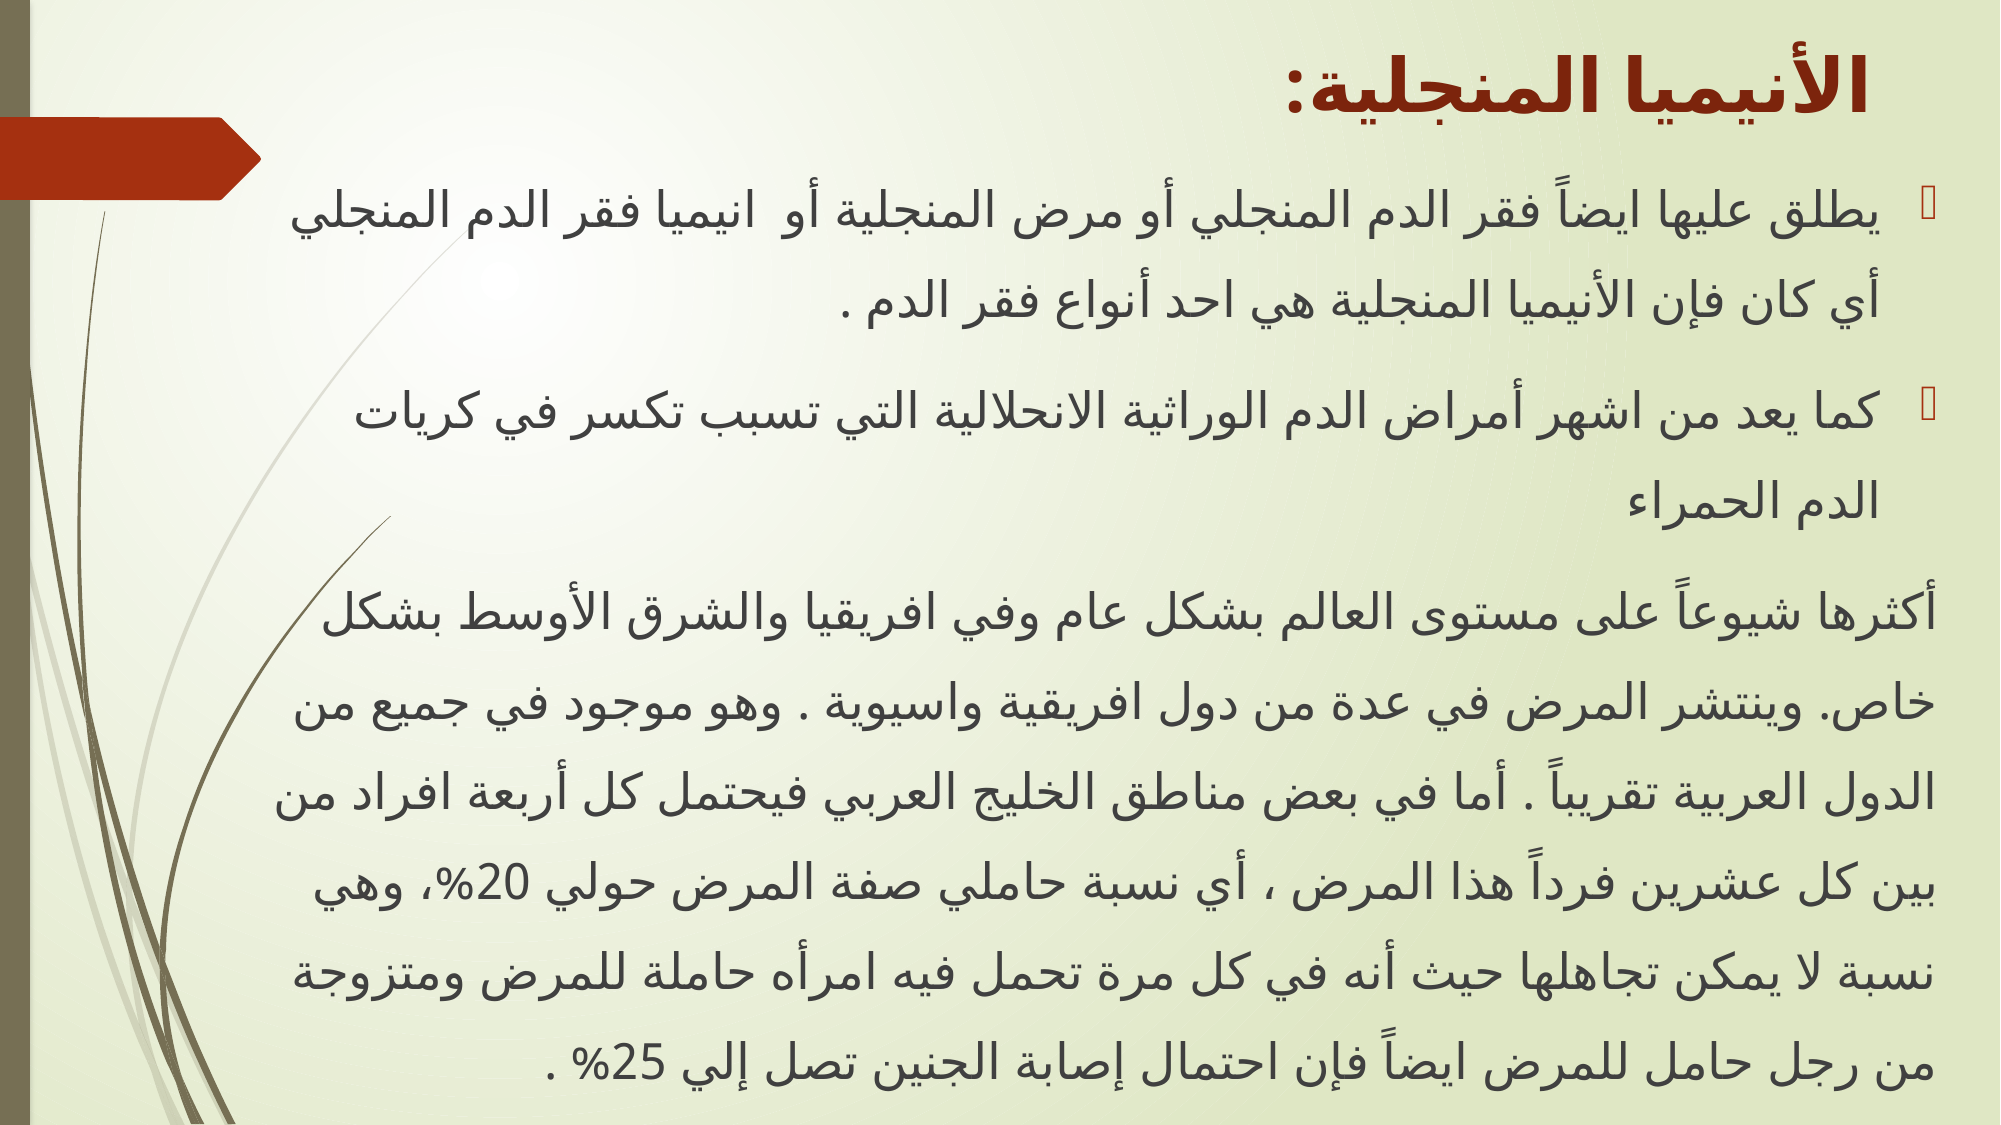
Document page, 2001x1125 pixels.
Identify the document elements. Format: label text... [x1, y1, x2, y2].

title الأنيميا المنجلية: [425, 30, 1888, 137]
list يطلق عليها ايضاً فقر الدم المنجلي أو مرض المنجلية أو انيميا فقر الدم المنجلي أي كان فإن الأنيميا المنجلية هي احد أنواع فقر الدم . كما يعد من اشهر أمراض الدم الوراثية الانحلالية التي تسبب تكسر في كريات الدم الحمراء أكثرها شيوعاً على مستوى العالم بشكل عام وفي افريقيا والشرق الأوسط بشكل خاص. وينتشر المرض في عدة من دول افريقية واسيوية . وهو موجود في جميع من الدول العربية تقريباً . أما في بعض مناطق الخليج العربي فيحتمل كل أربعة افراد من بين كل عشرين فرداً هذا المرض ، أي نسبة حاملي صفة المرض حولي 20%، وهي نسبة لا يمكن تجاهلها حيث أنه في كل مرة تحمل فيه امرأه حاملة للمرض ومتزوجة من رجل حامل للمرض ايضاً فإن احتمال إصابة الجنين تصل إلي 25% . [247, 140, 1954, 760]
